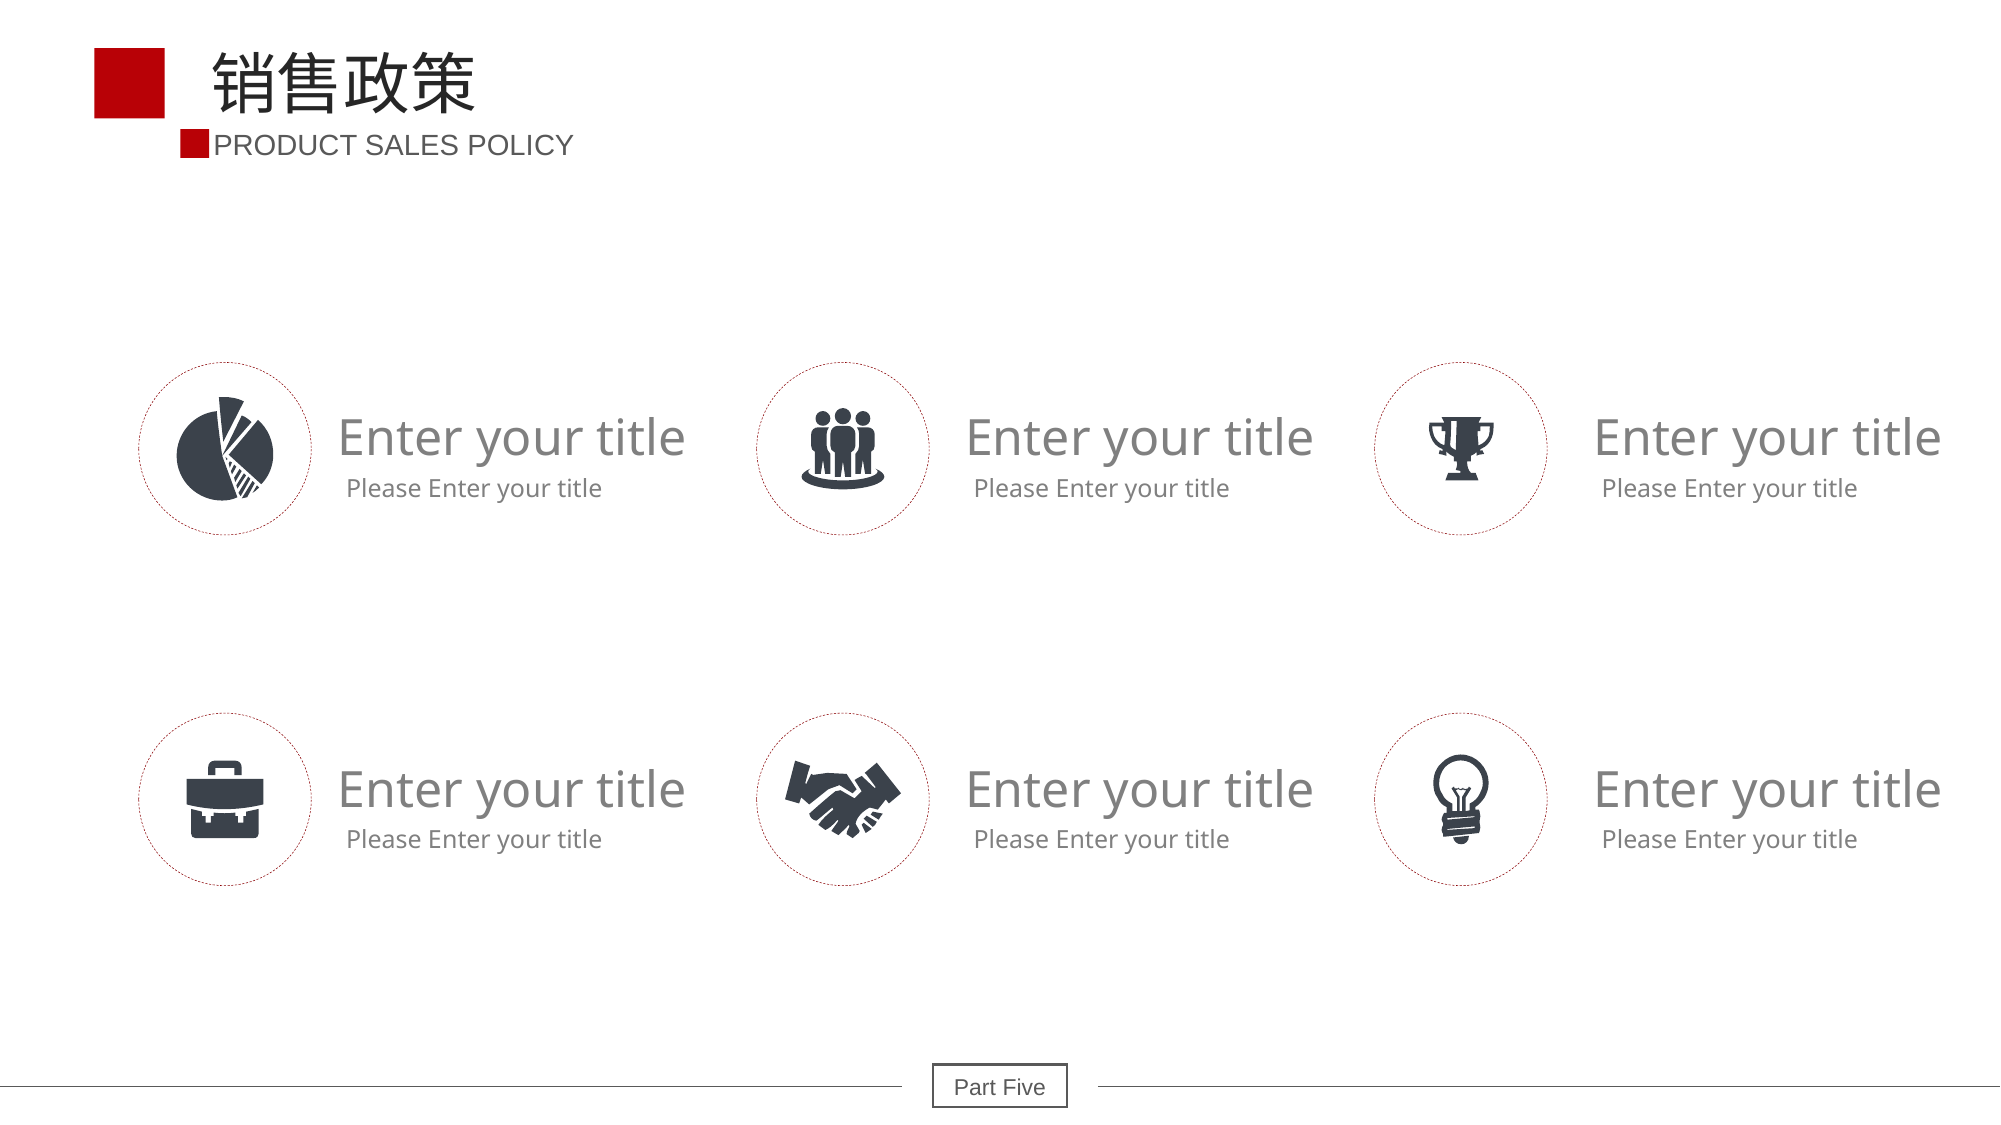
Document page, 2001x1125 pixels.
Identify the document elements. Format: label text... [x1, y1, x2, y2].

text_box PRODUCT SALES POLICY [198, 118, 590, 169]
text_box 销售政策 [195, 34, 647, 129]
text_box [93, 47, 166, 119]
text_box [179, 128, 198, 159]
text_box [0, 1064, 2000, 1108]
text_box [138, 362, 2000, 886]
